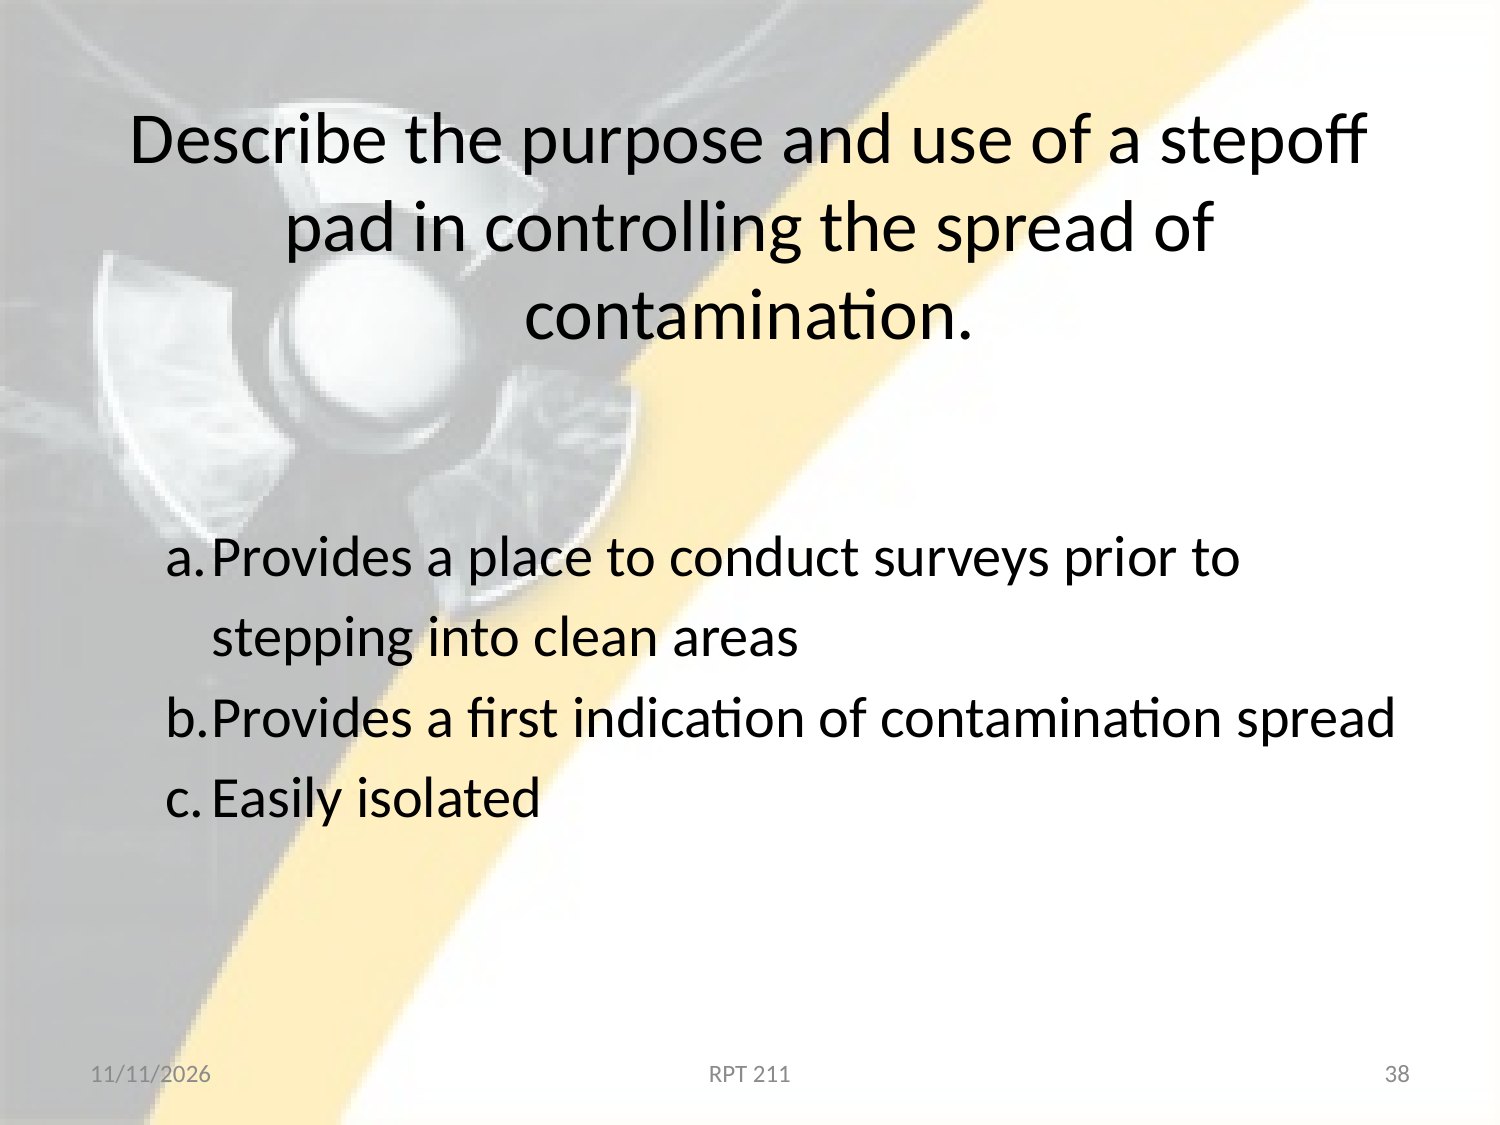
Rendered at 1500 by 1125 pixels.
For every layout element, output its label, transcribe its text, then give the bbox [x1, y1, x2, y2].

list Provides a place to conduct surveys prior to stepping into clean areas Provides a first indication of contamination spread Easily isolated [75, 500, 1425, 986]
footer RPT 211 [512, 1042, 988, 1103]
title Describe the purpose and use of a stepoff pad in controlling the spread of contamination. [75, 82, 1425, 450]
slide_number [75, 1042, 425, 1103]
slide_number 38 [1074, 1042, 1425, 1103]
